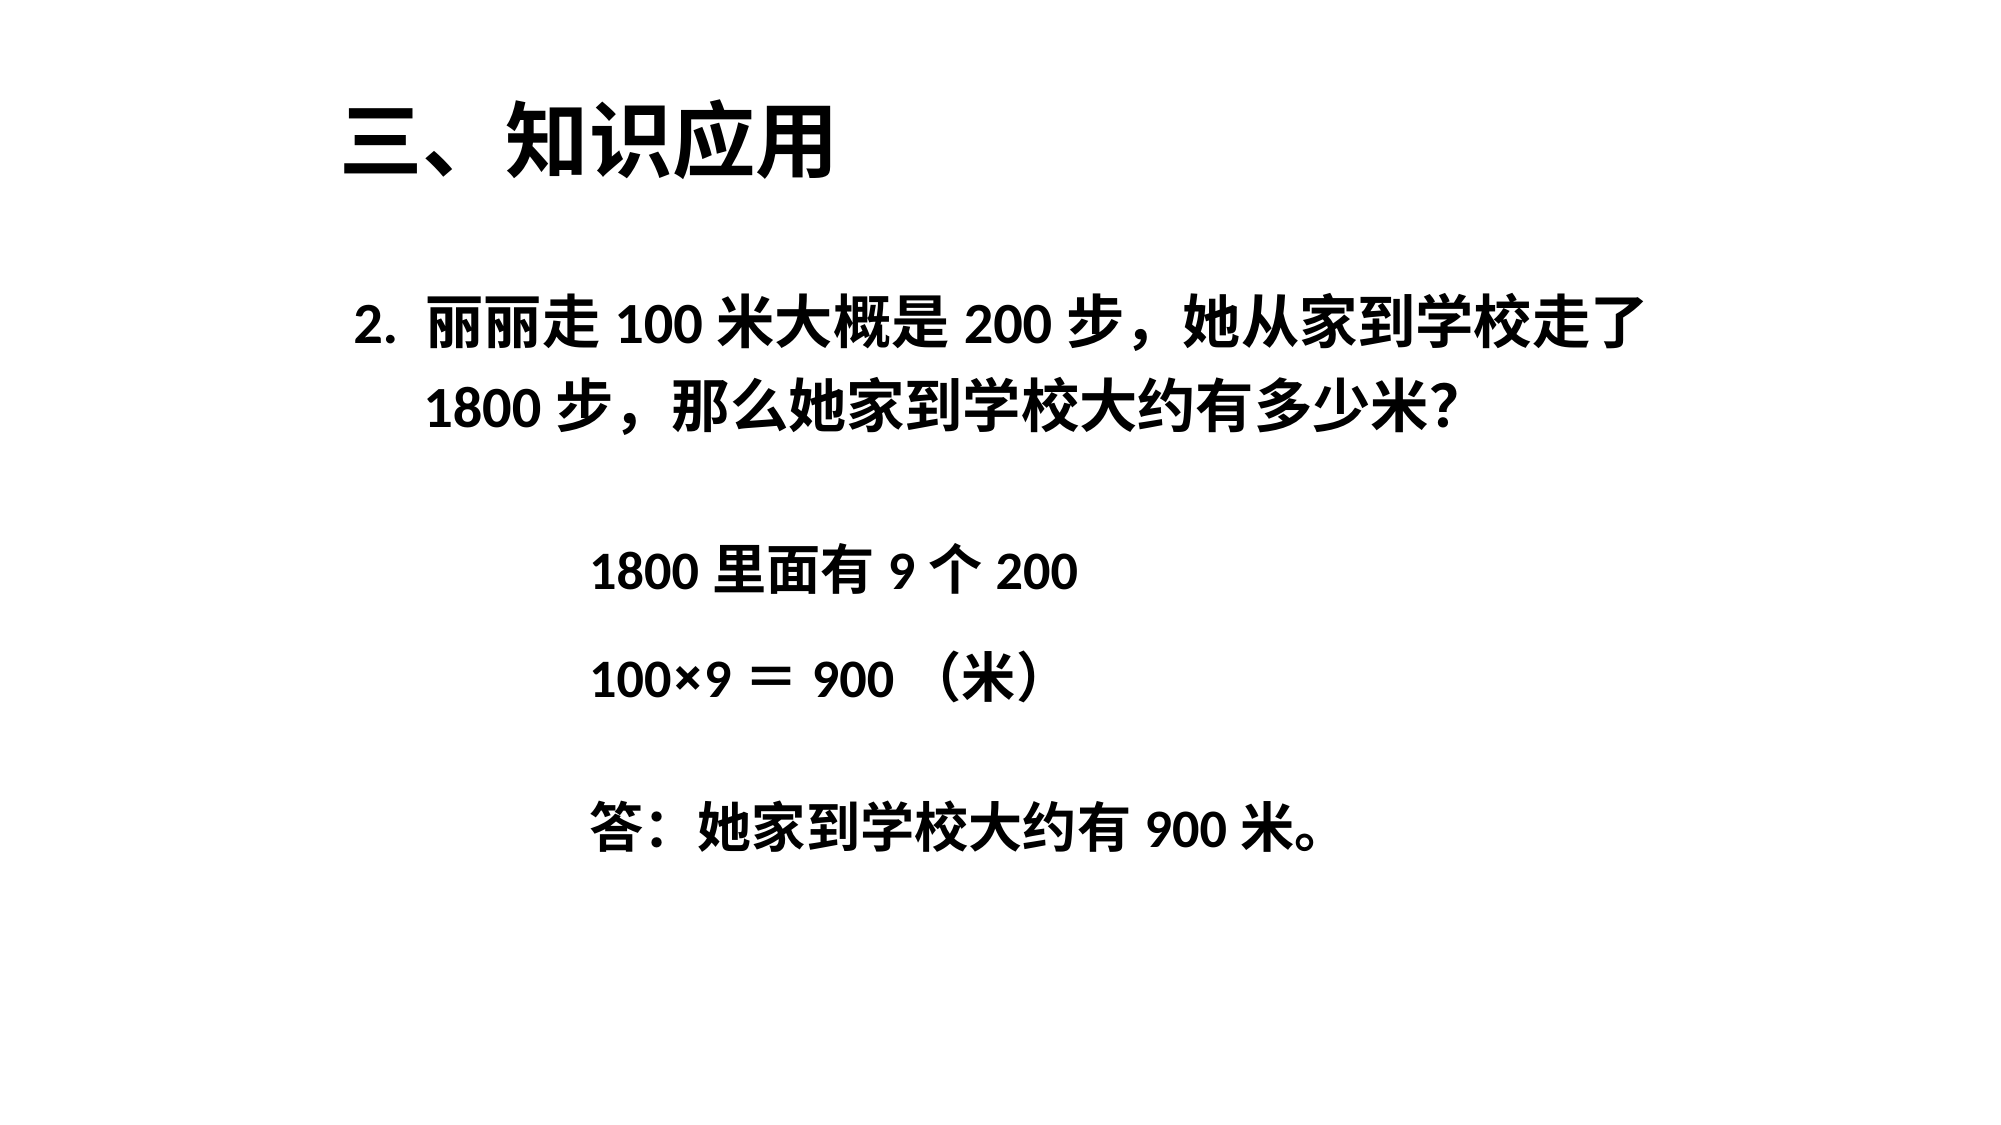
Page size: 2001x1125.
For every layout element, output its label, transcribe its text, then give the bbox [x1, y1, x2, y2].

text_box 答：她家到学校大约有900米。 [574, 772, 1662, 866]
text_box 2. 丽丽走100米大概是200步，她从家到学校走了 1800步，那么她家到学校大约有多少米？ [338, 265, 1756, 445]
text_box 三、知识应用 [324, 68, 1331, 208]
text_box 100×9＝900（米） [574, 623, 1284, 716]
text_box 1800里面有9个200 [574, 515, 1390, 608]
